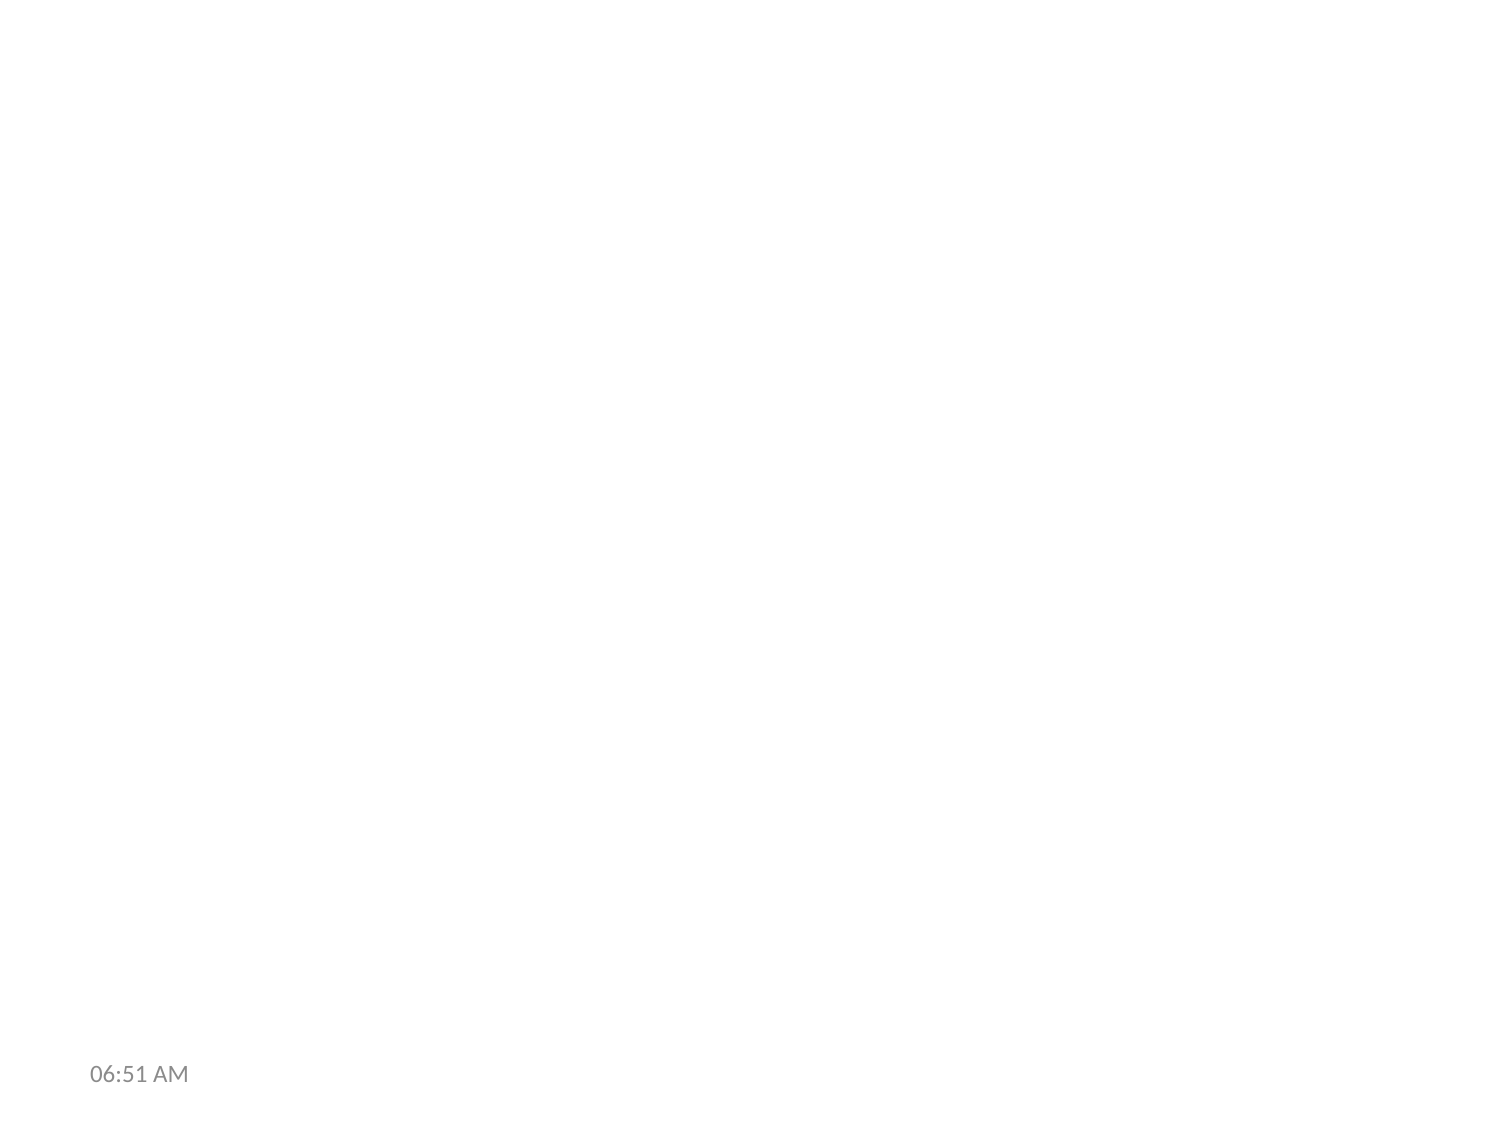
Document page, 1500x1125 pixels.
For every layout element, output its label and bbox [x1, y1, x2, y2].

slide_number [75, 1042, 425, 1103]
